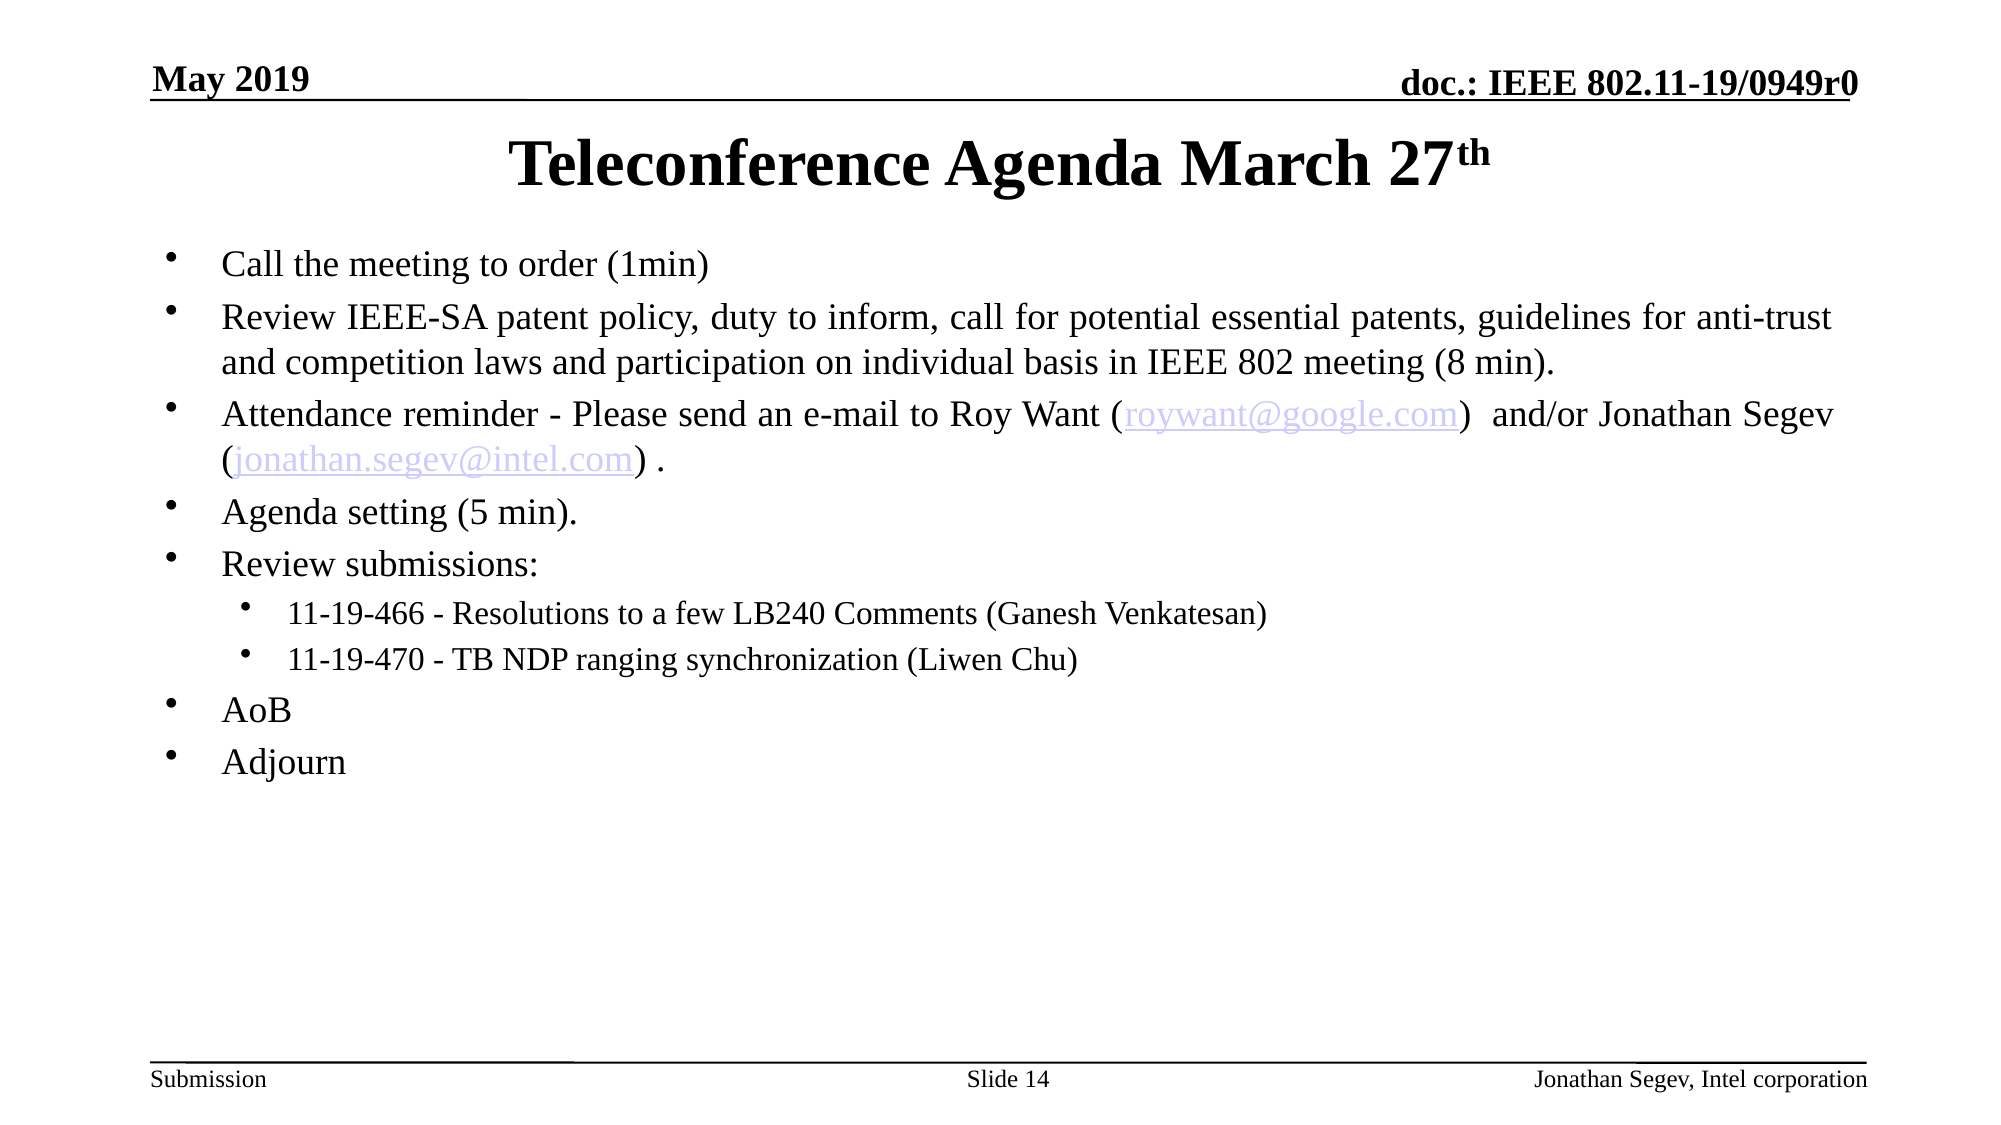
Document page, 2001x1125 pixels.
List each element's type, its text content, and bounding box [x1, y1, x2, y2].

slide_number Slide 14 [950, 1061, 1067, 1123]
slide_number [152, 54, 563, 100]
list Call the meeting to order (1min) Review IEEE-SA patent policy, duty to inform, call for potential essential patents, guidelines for anti-trust and competition laws and participation on individual basis in IEEE 802 meeting (8 min). Attendance reminder - Please send an e-mail to Roy Want (roywant@google.com) and/or Jonathan Segev (jonathan.segev@intel.com) . Agenda setting (5 min). Review submissions: 11-19-466 - Resolutions to a few LB240 Comments (Ganesh Venkatesan) 11-19-470 - TB NDP ranging synchronization (Liwen Chu) AoB Adjourn [149, 231, 1850, 1000]
title Teleconference Agenda March 27th [149, 112, 1850, 205]
footer Jonathan Segev, Intel corporation [1171, 1061, 1869, 1093]
